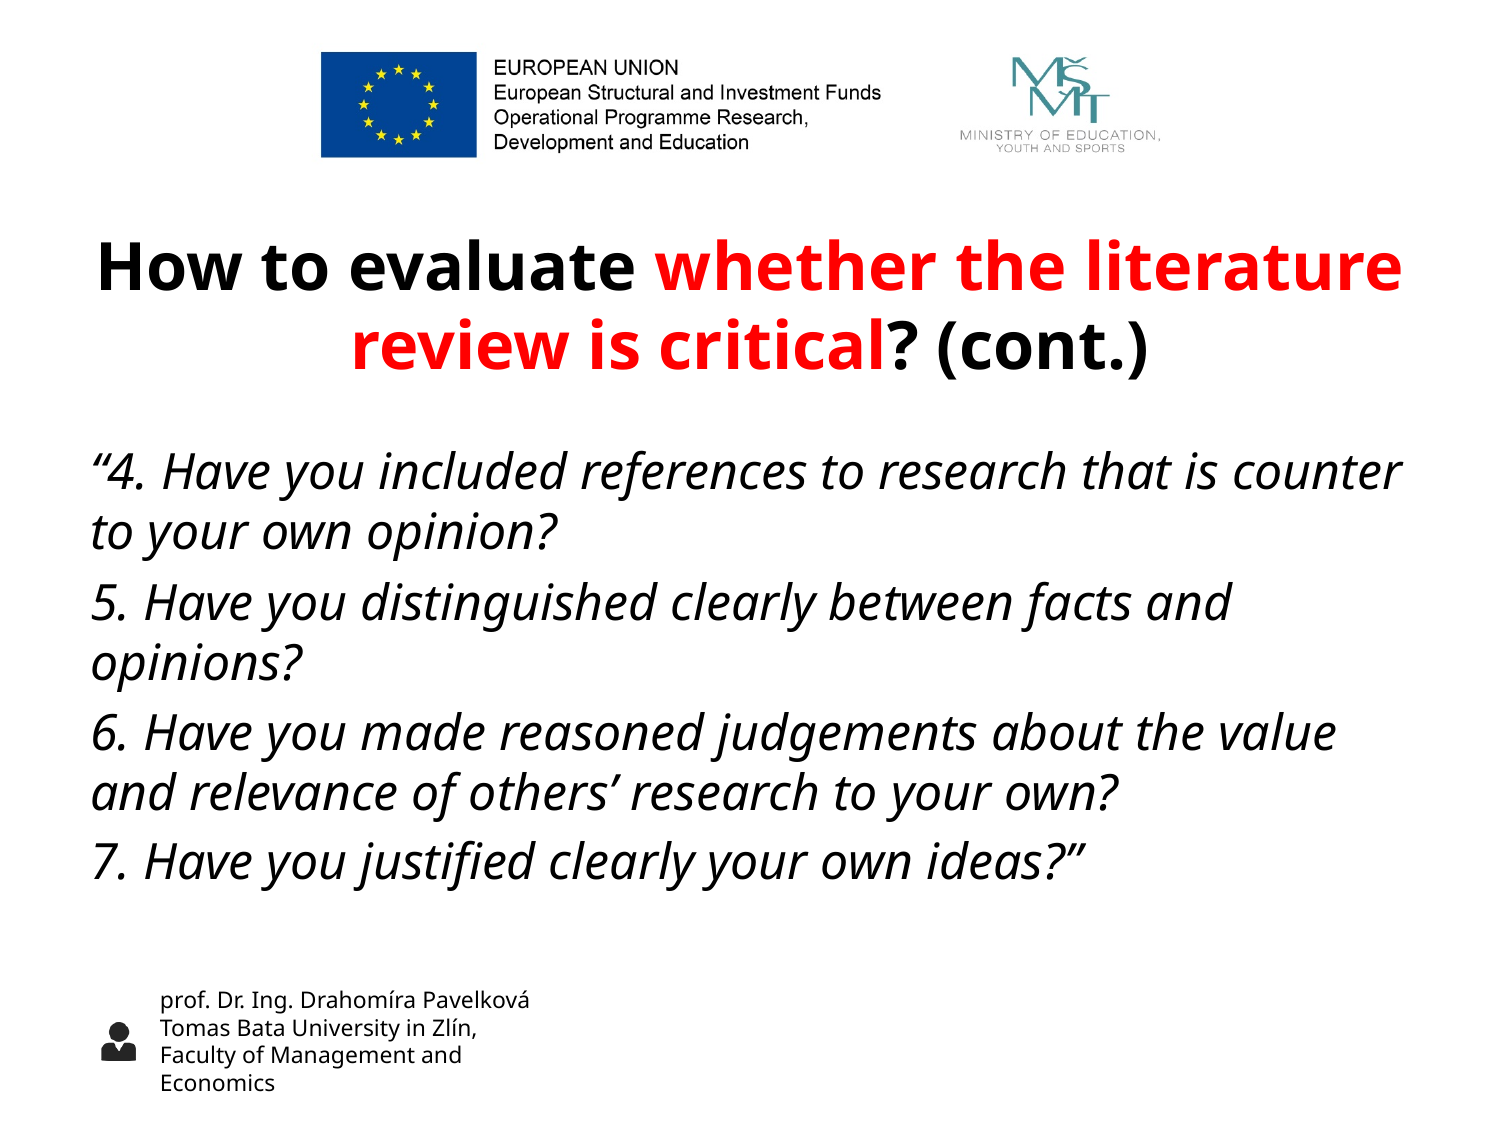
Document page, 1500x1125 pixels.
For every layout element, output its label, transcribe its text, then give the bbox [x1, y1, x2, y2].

title How to evaluate whether the literature review is critical? (cont.) [75, 209, 1425, 398]
footer prof. Dr. Ing. Drahomíra Pavelková Tomas Bata University in Zlín, Faculty of Management and Economics [145, 999, 550, 1083]
picture [268, 0, 1212, 210]
picture [101, 1021, 136, 1062]
list “4. Have you included references to research that is counter to your own opinion? 5. Have you distinguished clearly between facts and opinions? 6. Have you made reasoned judgements about the value and relevance of others’ research to your own? 7. Have you justified clearly your own ideas?” [75, 432, 1425, 1005]
